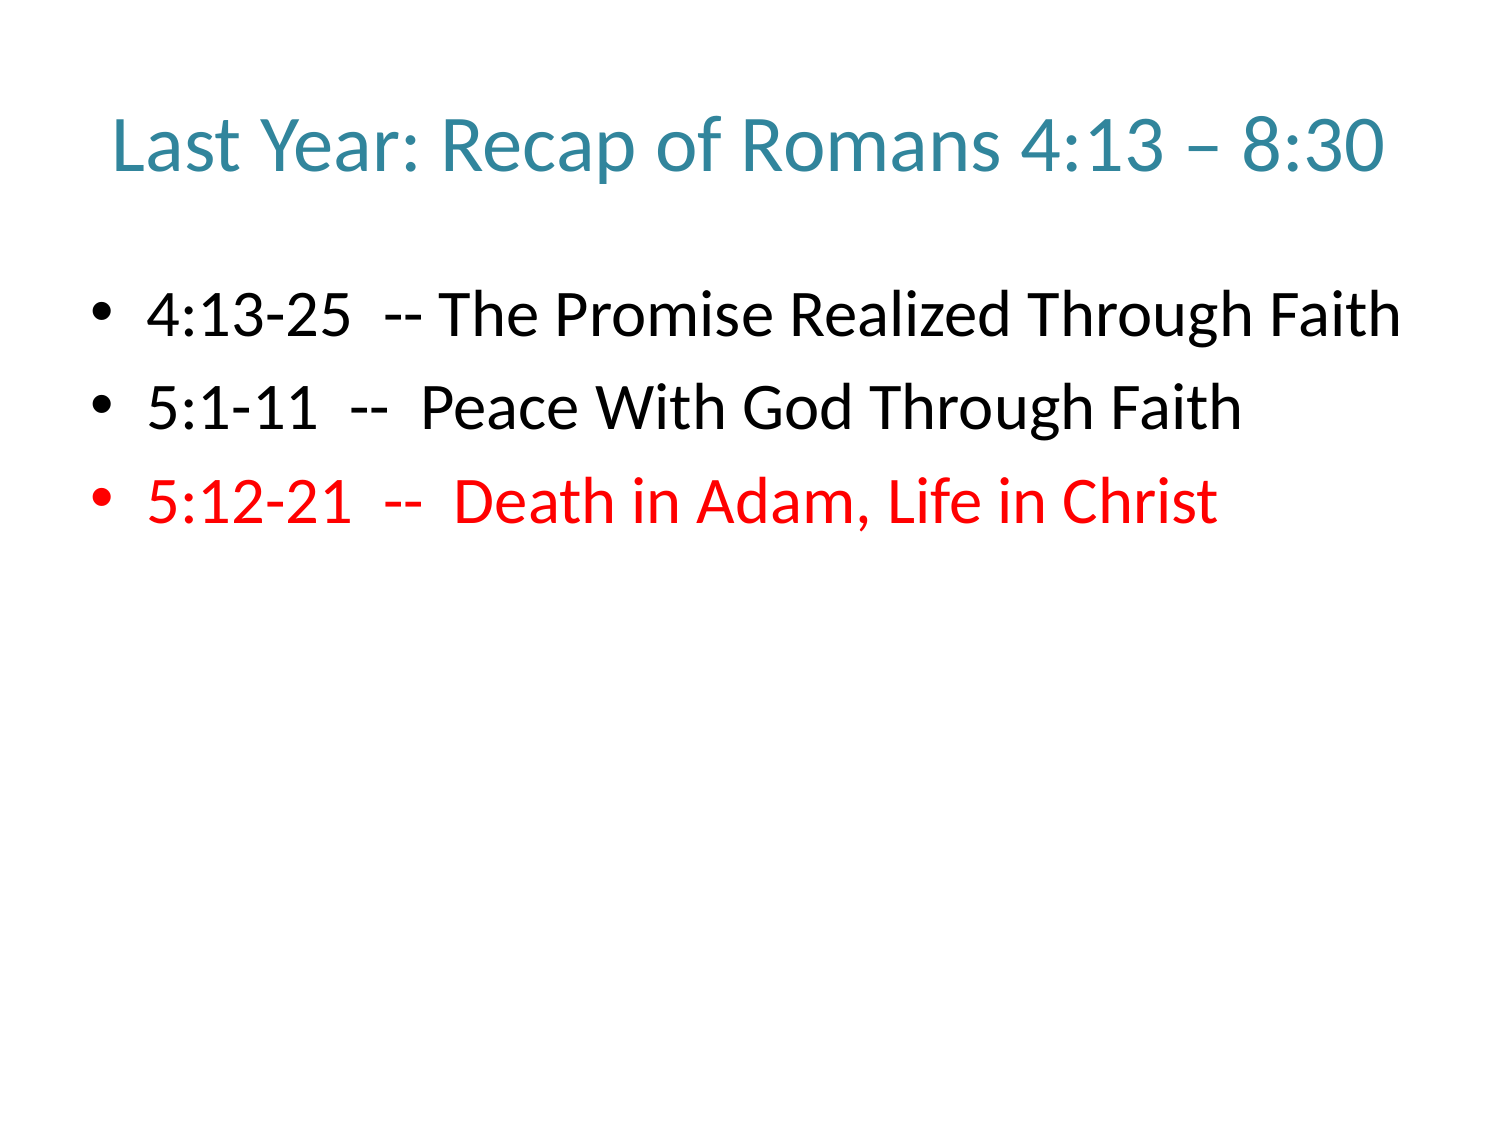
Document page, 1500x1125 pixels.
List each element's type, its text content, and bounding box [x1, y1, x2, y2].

title Last Year: Recap of Romans 4:13 – 8:30 [75, 45, 1425, 233]
list 4:13-25 -- The Promise Realized Through Faith 5:1-11 -- Peace With God Through Faith 5:12-21 -- Death in Adam, Life in Christ [75, 262, 1425, 1005]
